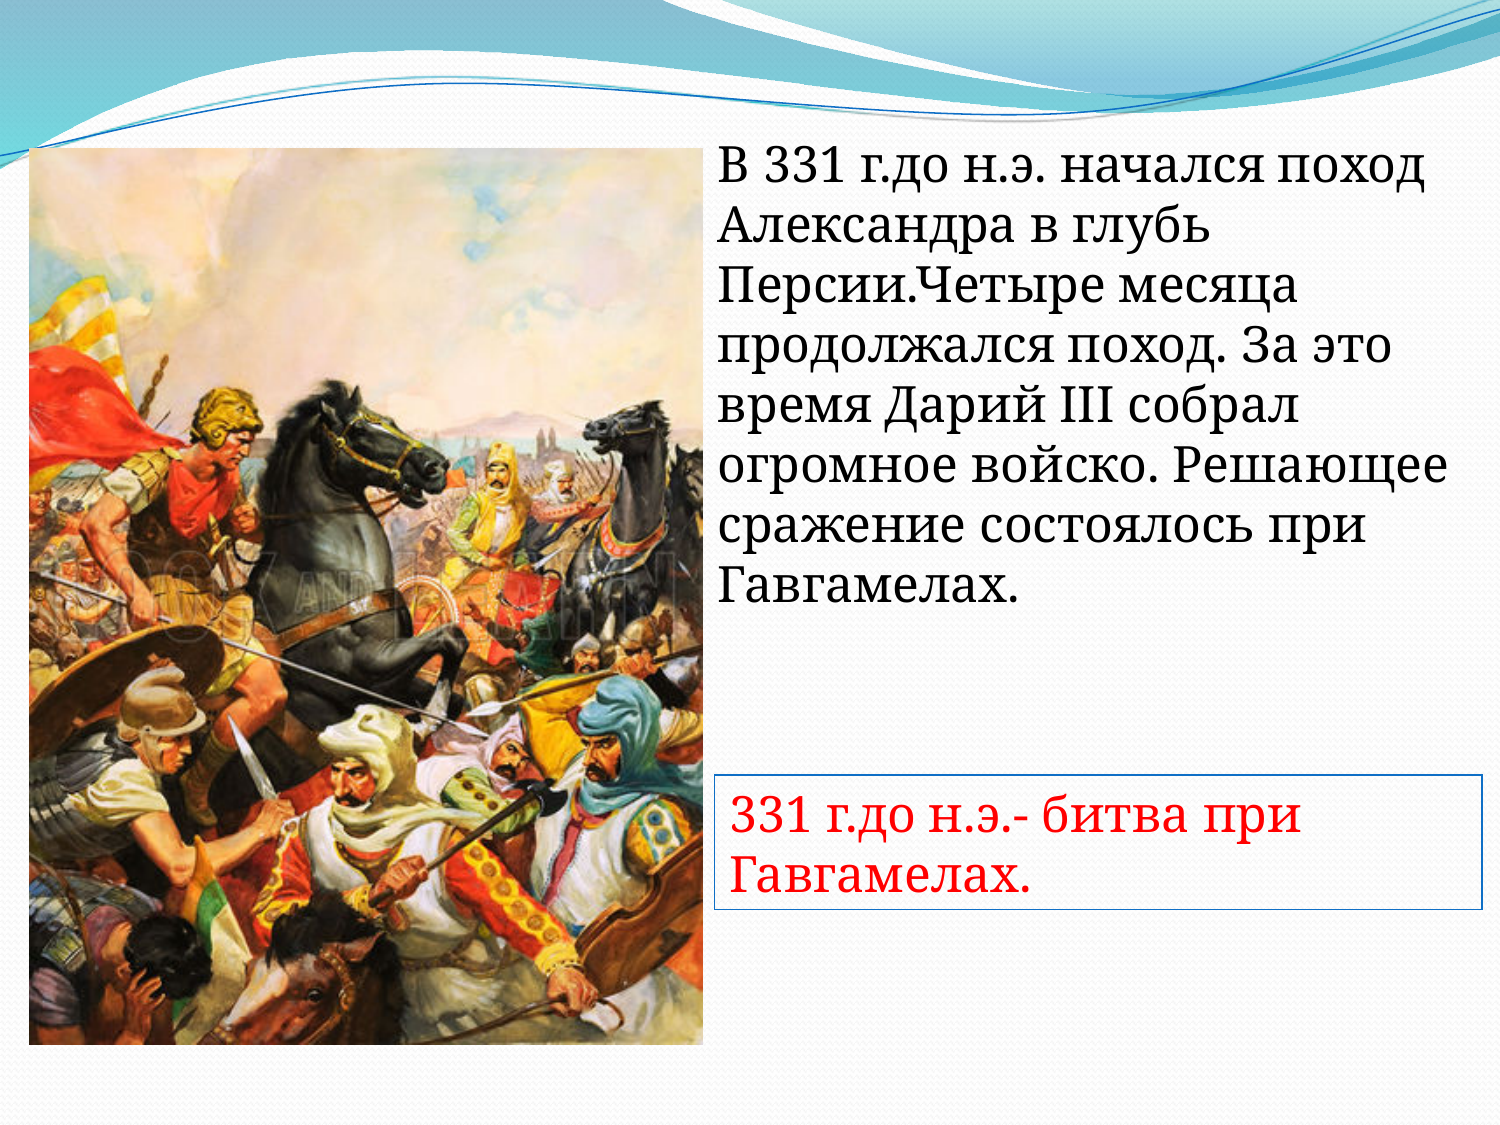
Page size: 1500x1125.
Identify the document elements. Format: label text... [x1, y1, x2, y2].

text_box В 331 г.до н.э. начался поход Александра в глубь Персии.Четыре месяца продолжался поход. За это время Дарий III собрал огромное войско. Решающее сражение состоялось при Гавгамелах. [702, 125, 1477, 621]
text_box 331 г.до н.э.- битва при Гавгамелах. [714, 774, 1483, 910]
picture [0, 0, 1498, 1045]
